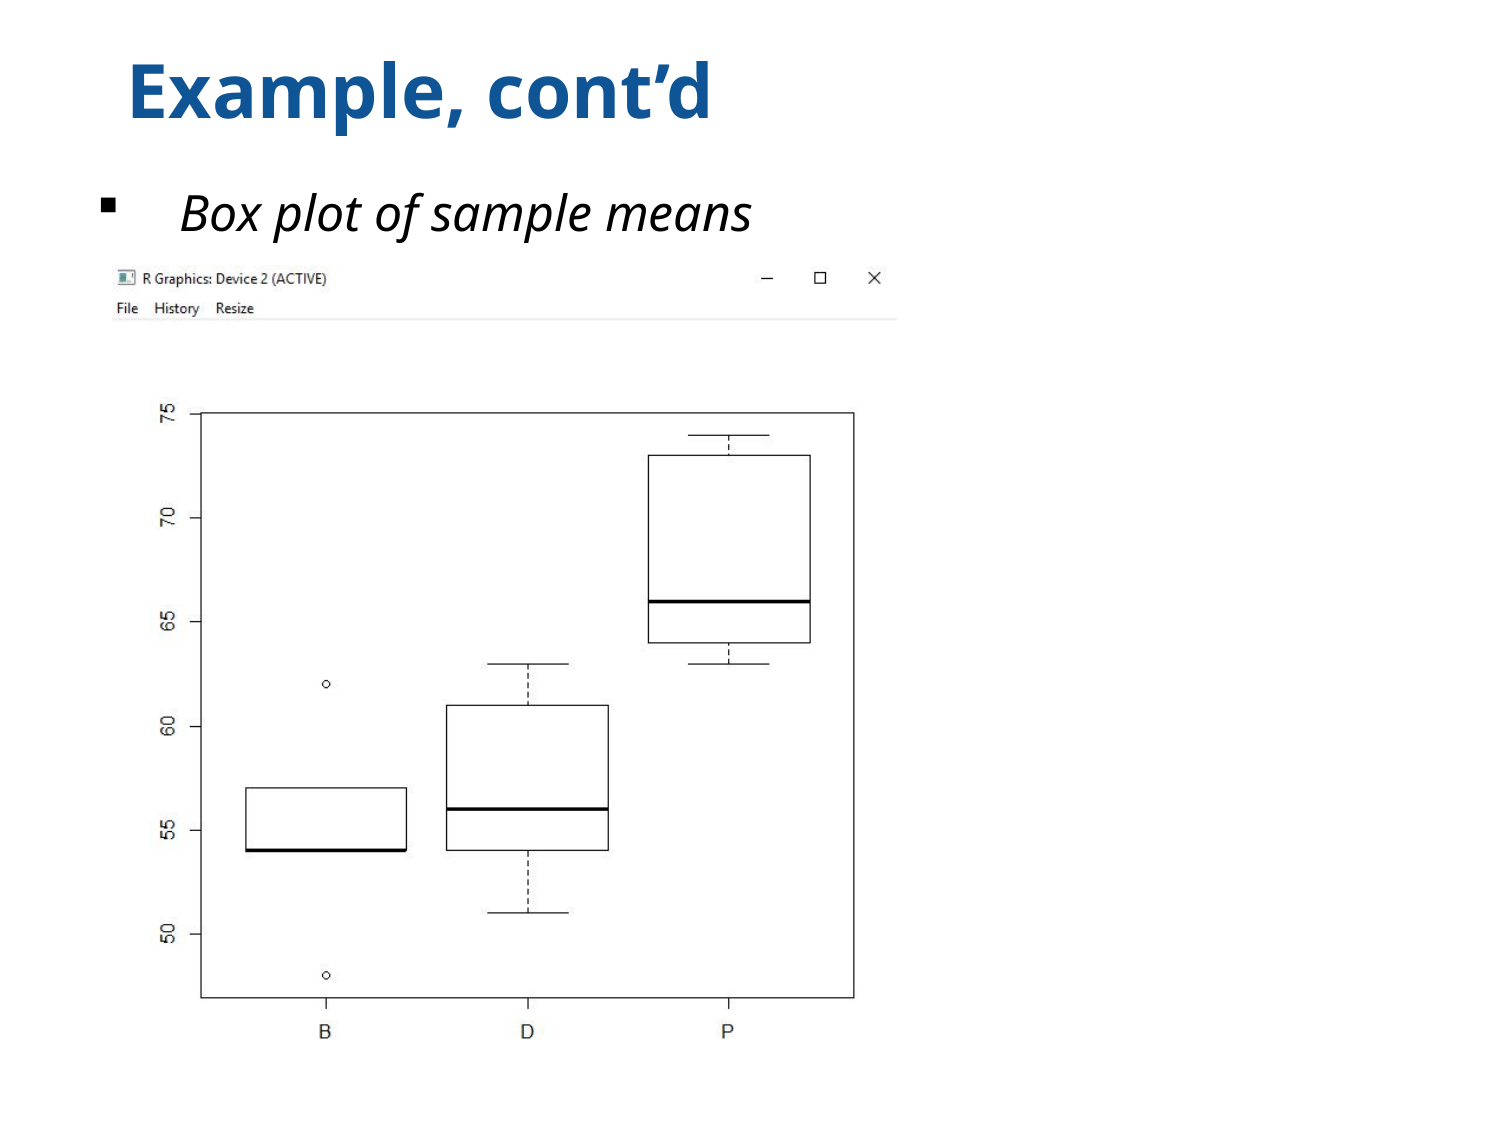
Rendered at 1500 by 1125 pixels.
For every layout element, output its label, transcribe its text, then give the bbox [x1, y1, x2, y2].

text_box Box plot of sample means [82, 174, 768, 249]
picture [112, 265, 897, 1081]
text_box Example, cont’d [112, 36, 1388, 196]
